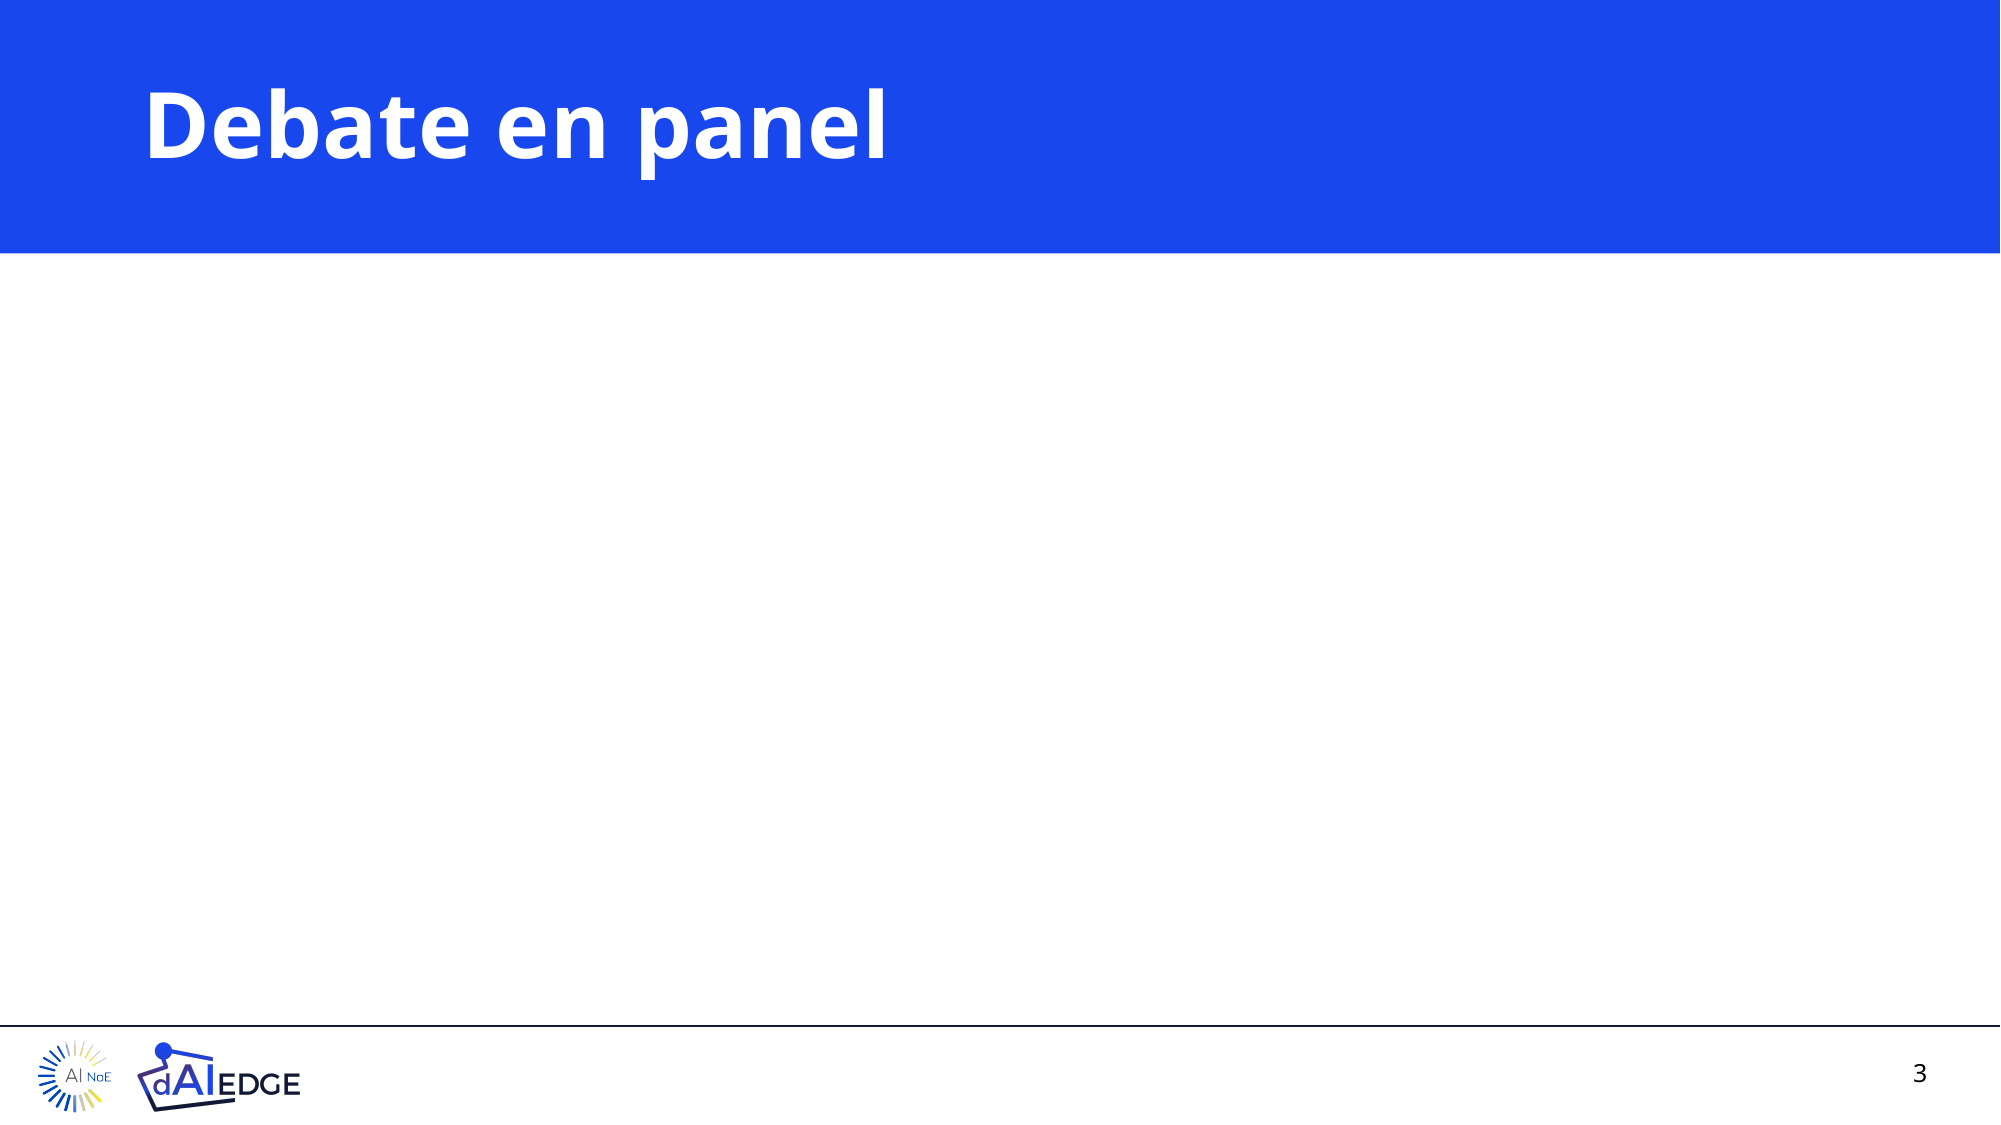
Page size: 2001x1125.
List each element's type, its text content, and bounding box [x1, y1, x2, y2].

picture [22, 1025, 129, 1125]
title Debate en panel [128, 72, 1854, 247]
picture [132, 1040, 305, 1115]
